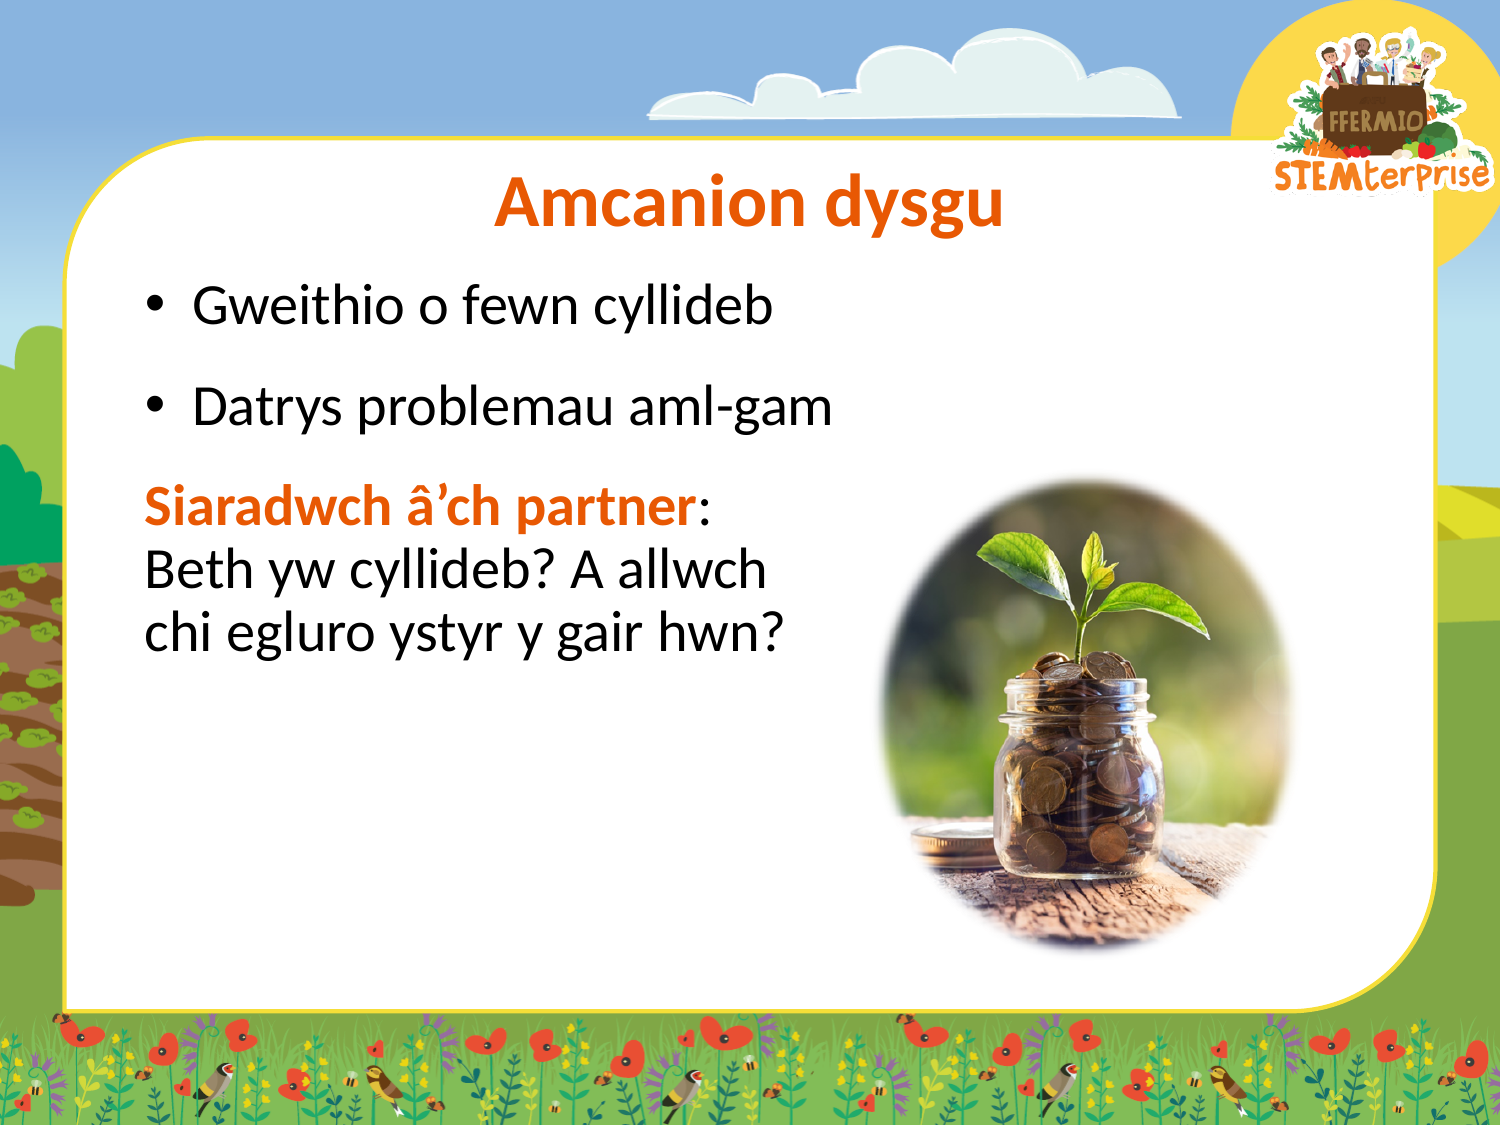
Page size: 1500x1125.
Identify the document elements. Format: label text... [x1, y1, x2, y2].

picture [0, 0, 1500, 1125]
title Amcanion dysgu [218, 137, 1282, 256]
list Gweithio o fewn cyllideb Datrys problemau aml-gam Siaradwch â’ch partner: Beth yw cyllideb? A allwch chi egluro ystyr y gair hwn? [129, 267, 1371, 716]
